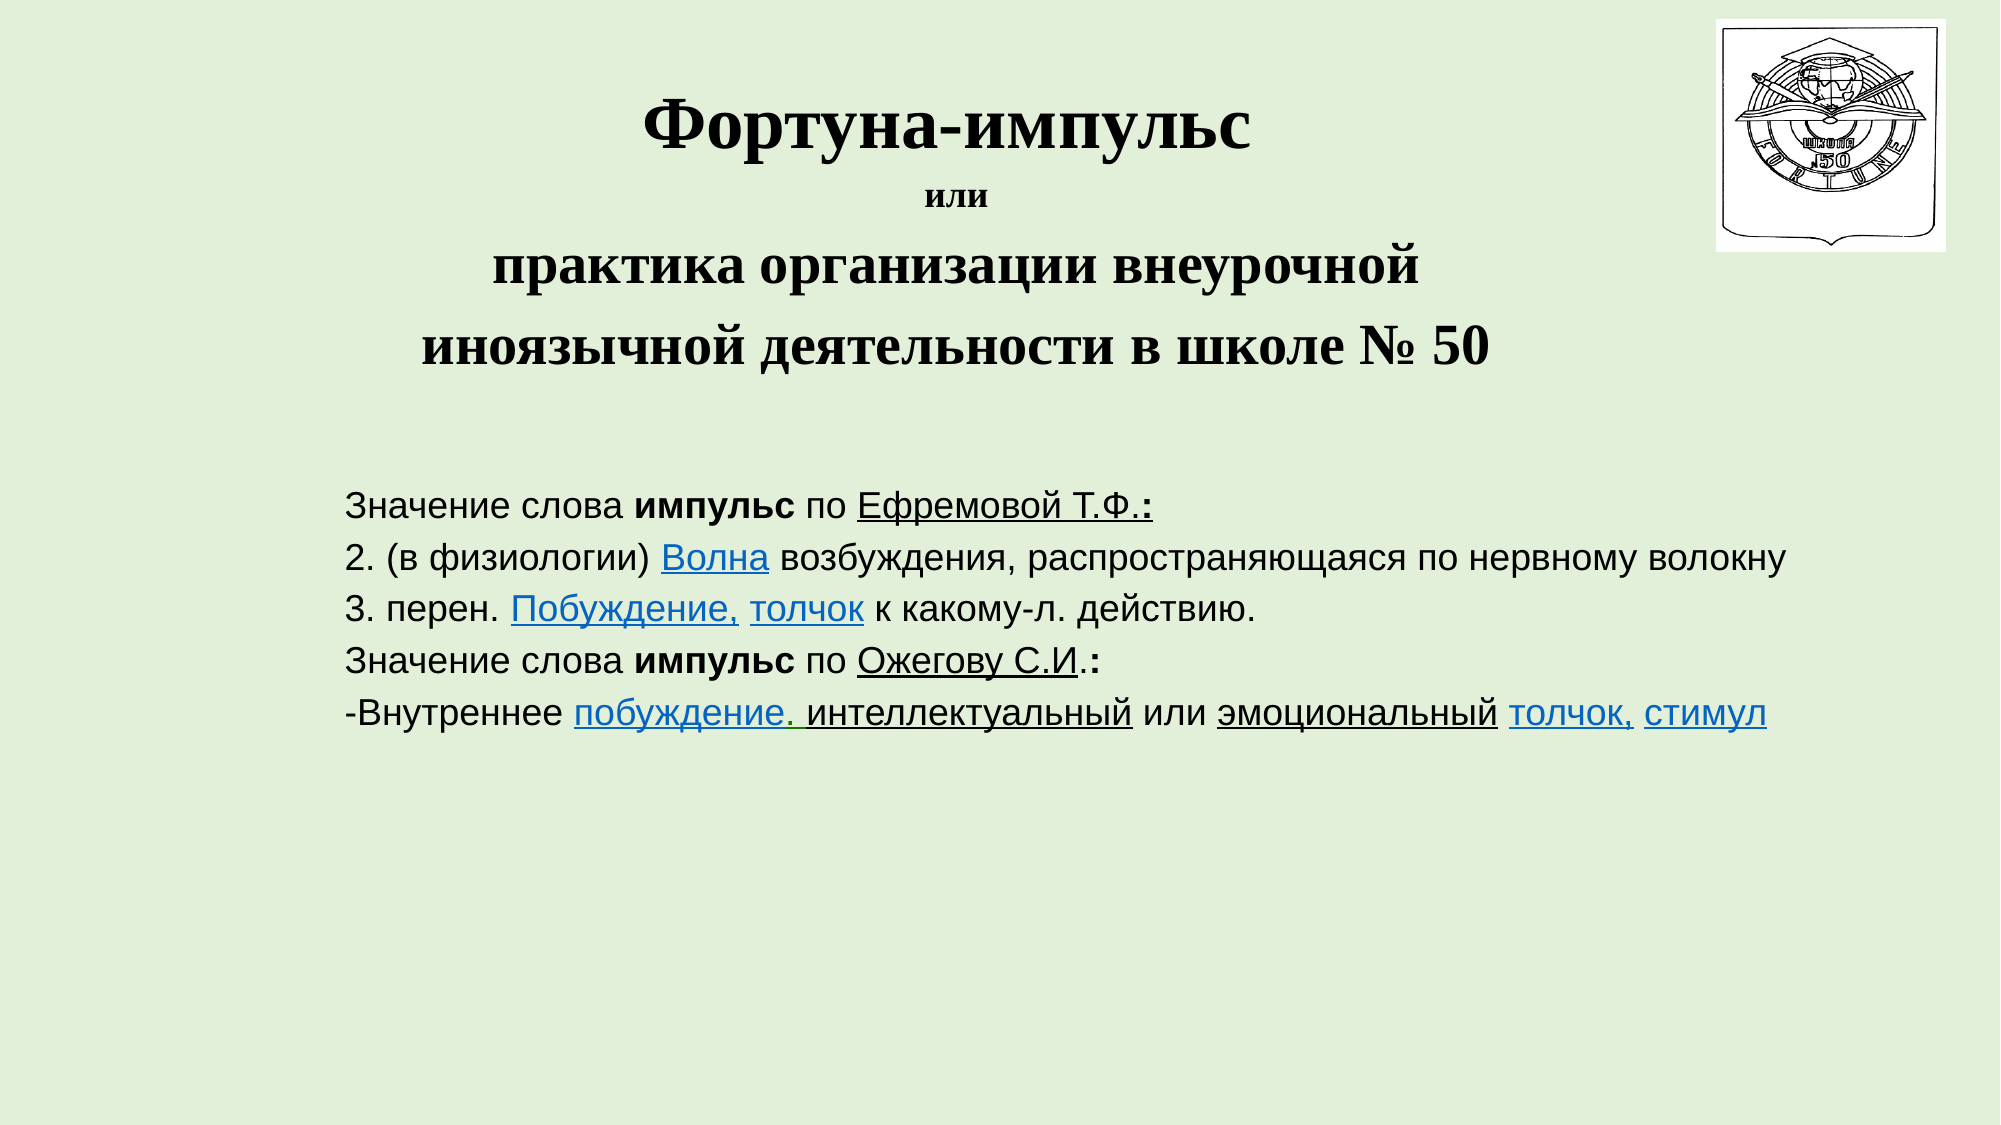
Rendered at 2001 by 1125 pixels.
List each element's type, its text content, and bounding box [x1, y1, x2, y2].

text_box Значение слова импульс по Ефремовой Т.Ф.: 2. (в физиологии) Волна возбуждения, распространяющаяся по нервному волокну 3. перен. Побуждение, толчок к какому-л. действию. Значение слова импульс по Ожегову С.И.: -Внутреннее побуждение. интеллектуальный или эмоциональный толчок, стимул [329, 466, 1901, 740]
text_box Фортуна-импульс или практика организации внеурочной иноязычной деятельности в школе № 50 [368, 52, 1545, 384]
picture [1716, 19, 1946, 252]
